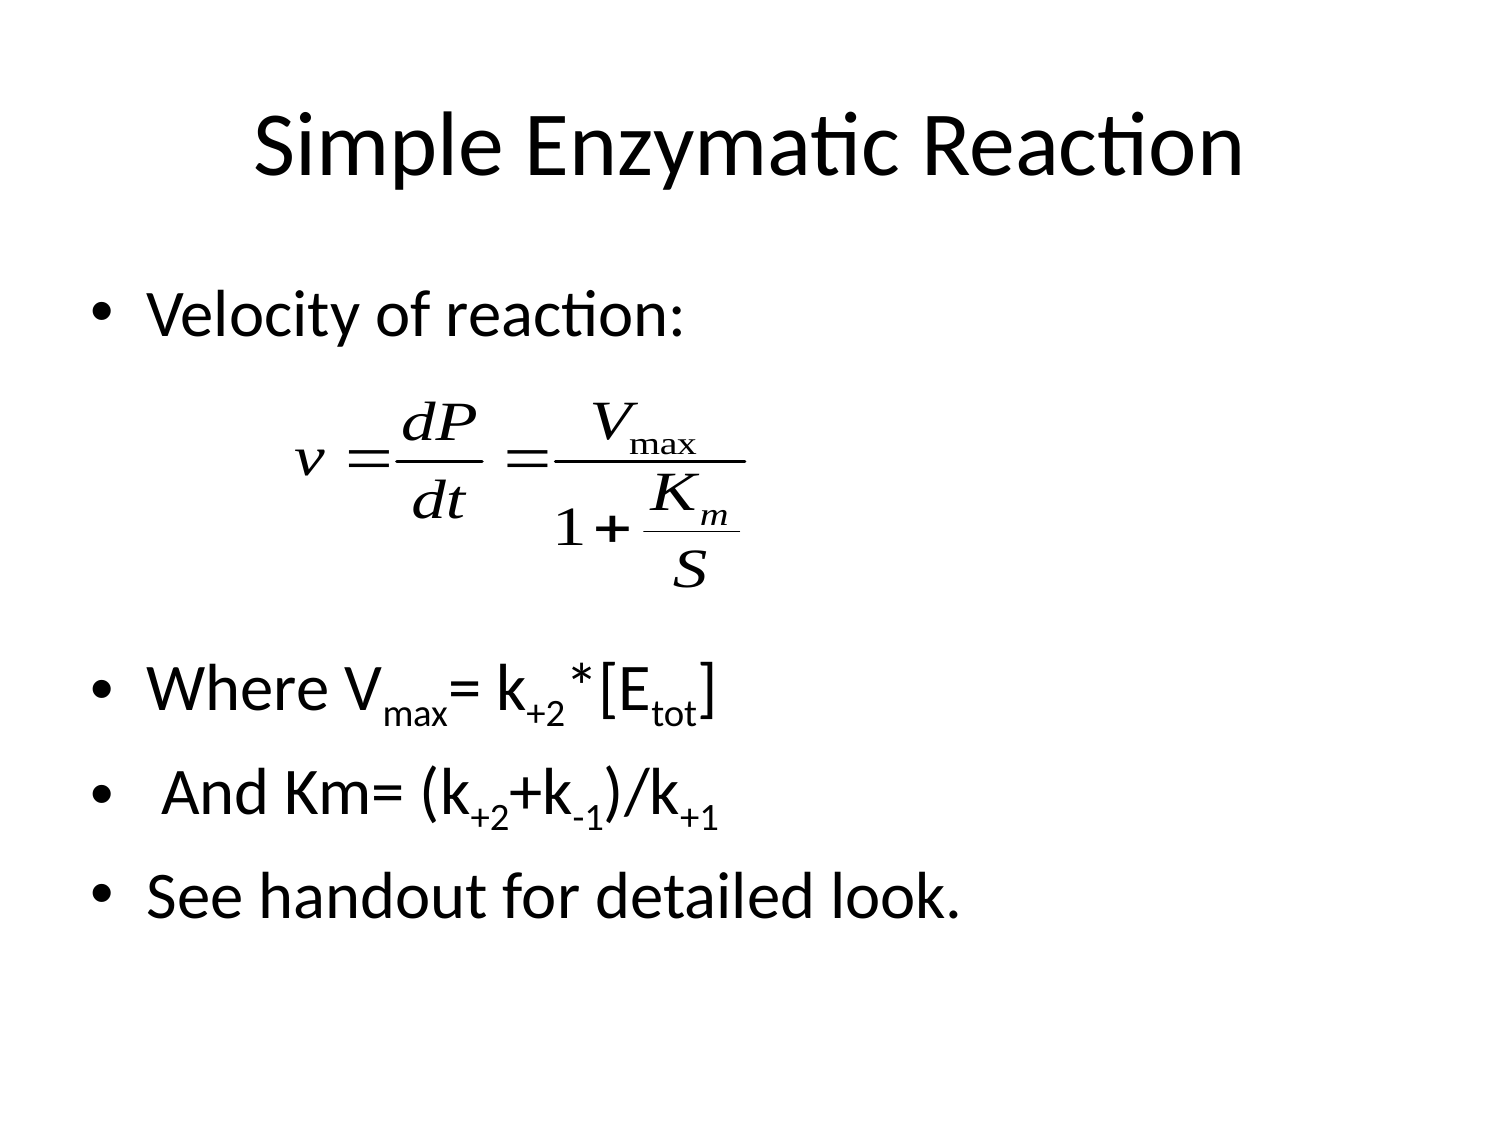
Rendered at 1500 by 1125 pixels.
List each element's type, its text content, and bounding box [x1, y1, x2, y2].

title Simple Enzymatic Reaction [75, 45, 1425, 233]
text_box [284, 387, 758, 601]
list Velocity of reaction: Where Vmax= k+2*[Etot] And Km= (k+2+k-1)/k+1 See handout for detailed look. [75, 262, 1425, 1005]
